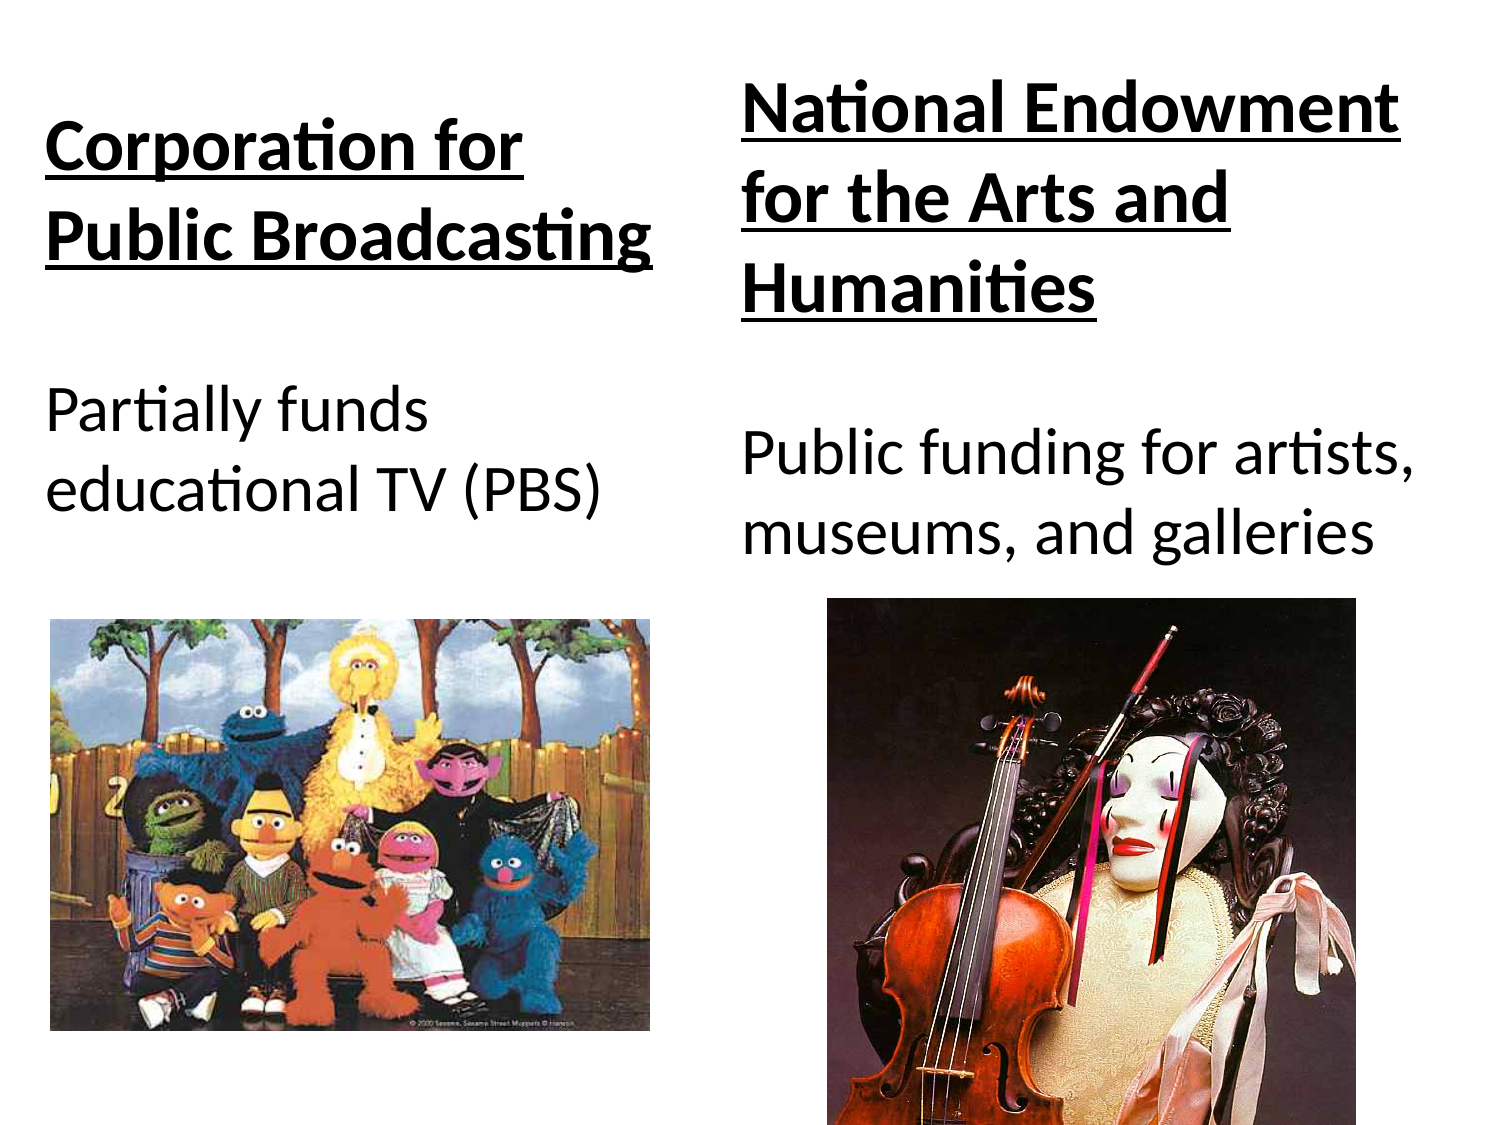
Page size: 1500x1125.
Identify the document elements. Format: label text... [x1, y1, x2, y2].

picture [827, 597, 1356, 1125]
text_box Corporation for Public Broadcasting Partially funds educational TV (PBS) [30, 87, 670, 574]
text_box National Endowment for the Arts and Humanities Public funding for artists, museums, and galleries [726, 49, 1458, 421]
picture [49, 619, 651, 1031]
